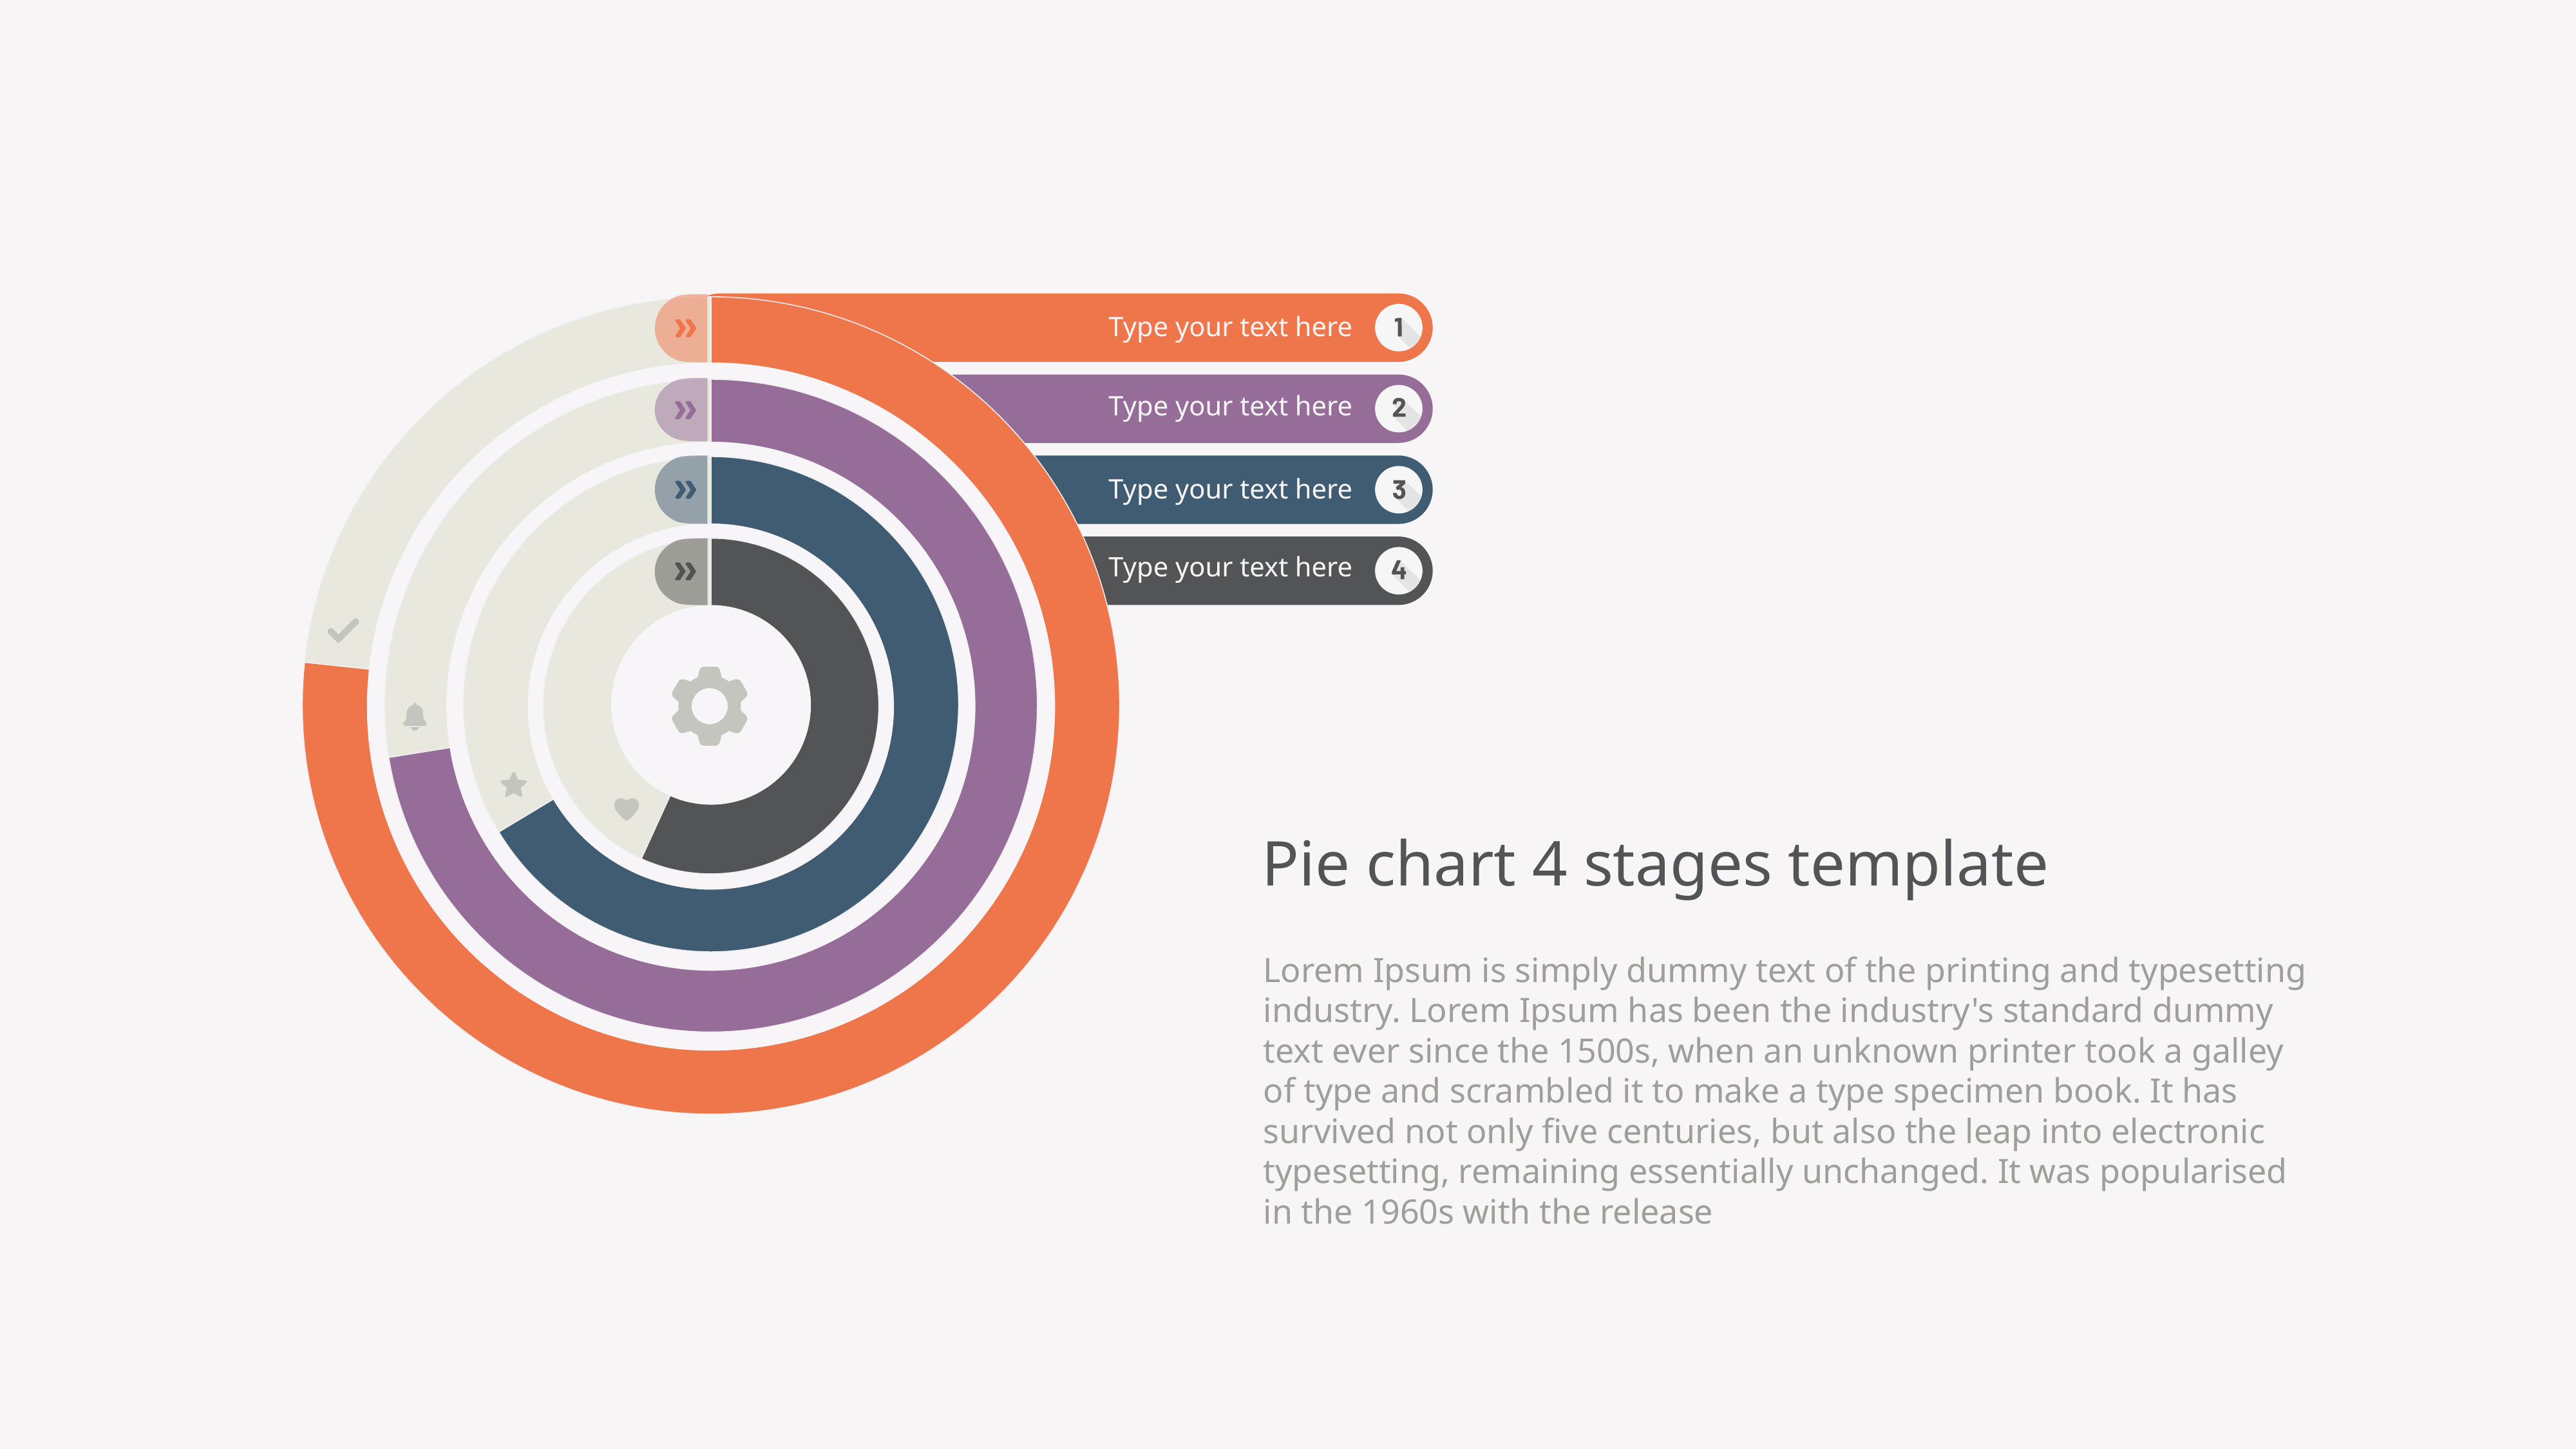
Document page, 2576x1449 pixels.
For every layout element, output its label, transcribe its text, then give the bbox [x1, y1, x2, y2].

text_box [654, 377, 708, 442]
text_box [654, 294, 708, 363]
text_box Lorem Ipsum is simply dummy text of the printing and typesetting industry. Lorem Ipsum has been the industry's standard dummy text ever since the 1500s, when an unknown printer took a galley of type and scrambled it to make a type specimen book. It has survived not only five centuries, but also the leap into electronic typesetting, remaining essentially unchanged. It was popularised in the 1960s with the release [1258, 943, 2317, 1236]
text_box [1374, 303, 1423, 352]
text_box [1125, 293, 1433, 362]
text_box Type your text here [1125, 466, 1358, 510]
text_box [1374, 547, 1423, 595]
chart [297, 292, 1125, 1121]
text_box Type your text here [1125, 544, 1358, 588]
text_box Type your text here [1125, 383, 1358, 427]
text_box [1374, 466, 1423, 514]
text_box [654, 455, 708, 524]
text_box Pie chart 4 stages template [1256, 819, 2233, 904]
text_box Type your text here [1125, 304, 1358, 348]
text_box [654, 538, 708, 605]
text_box [1125, 374, 1433, 443]
text_box [1125, 455, 1433, 524]
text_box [1374, 384, 1423, 433]
text_box [1125, 536, 1433, 605]
